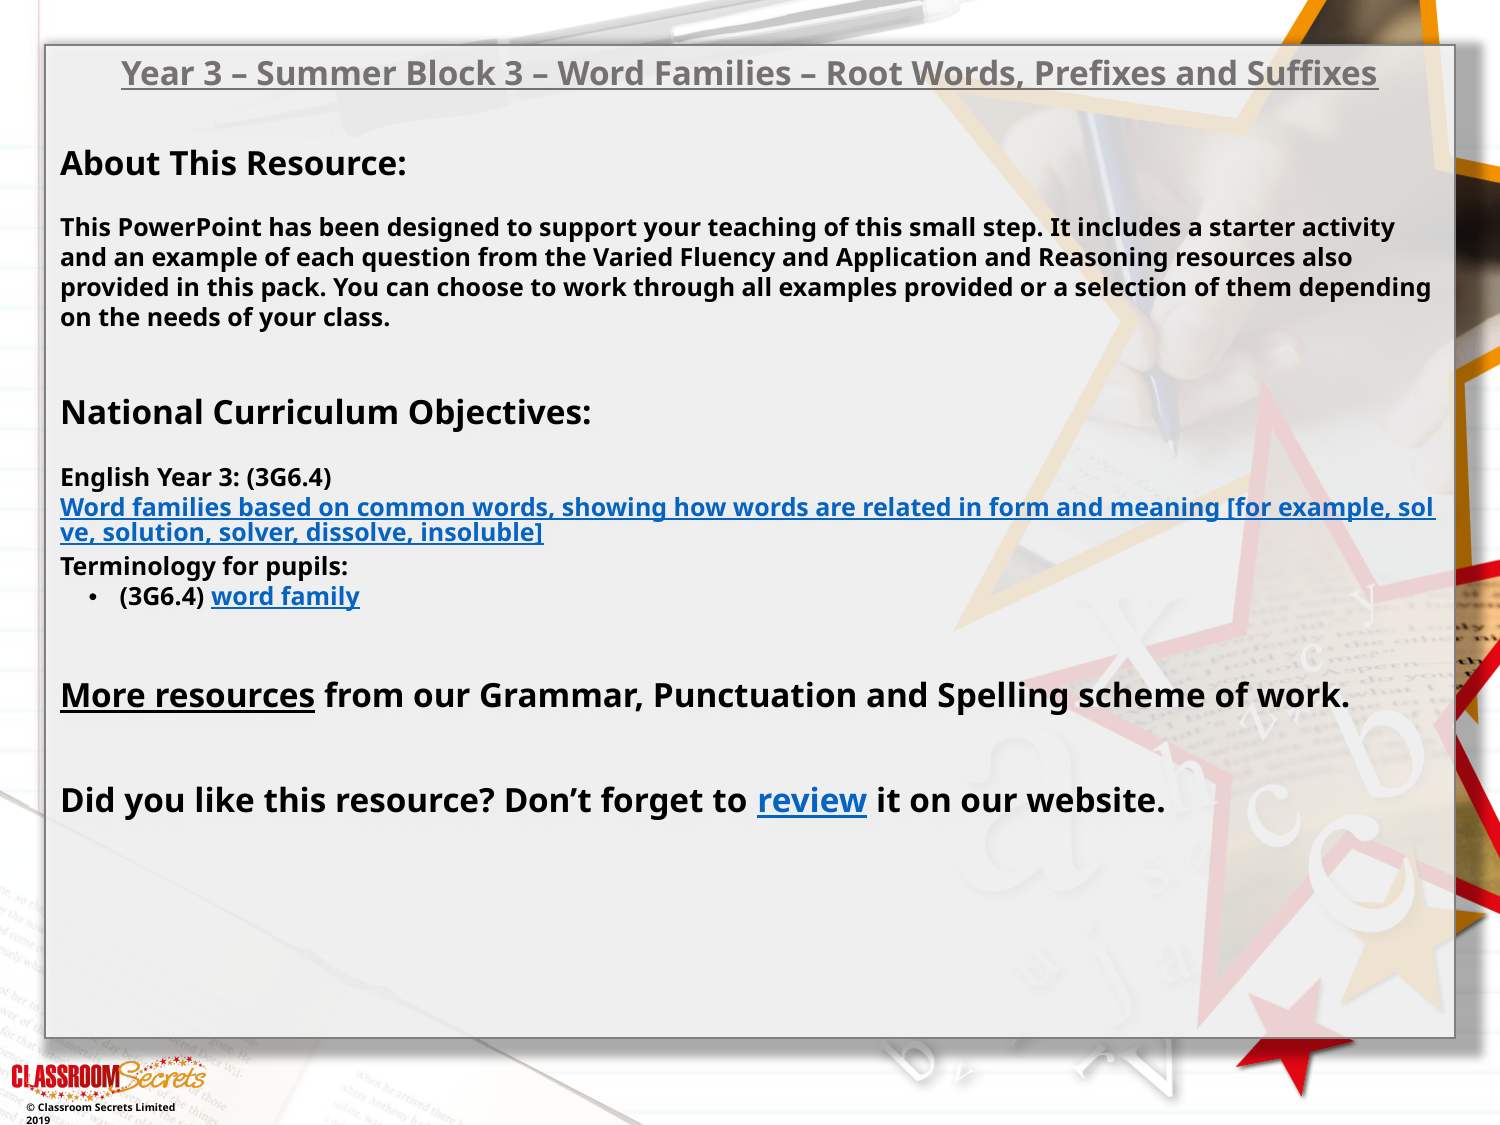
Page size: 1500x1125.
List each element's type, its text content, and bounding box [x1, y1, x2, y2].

text_box Year 3 – Summer Block 3 – Word Families – Root Words, Prefixes and Suffixes About This Resource: This PowerPoint has been designed to support your teaching of this small step. It includes a starter activity and an example of each question from the Varied Fluency and Application and Reasoning resources also provided in this pack. You can choose to work through all examples provided or a selection of them depending on the needs of your class. National Curriculum Objectives: English Year 3: (3G6.4) Word families based on common words, showing how words are related in form and meaning [for example, solve, solution, solver, dissolve, insoluble] Terminology for pupils: (3G6.4) word family More resources from our Grammar, Punctuation and Spelling scheme of work. Did you like this resource? Don’t forget to review it on our website. [44, 44, 1456, 1039]
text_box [11, 1055, 217, 1122]
picture [0, 0, 1500, 1125]
